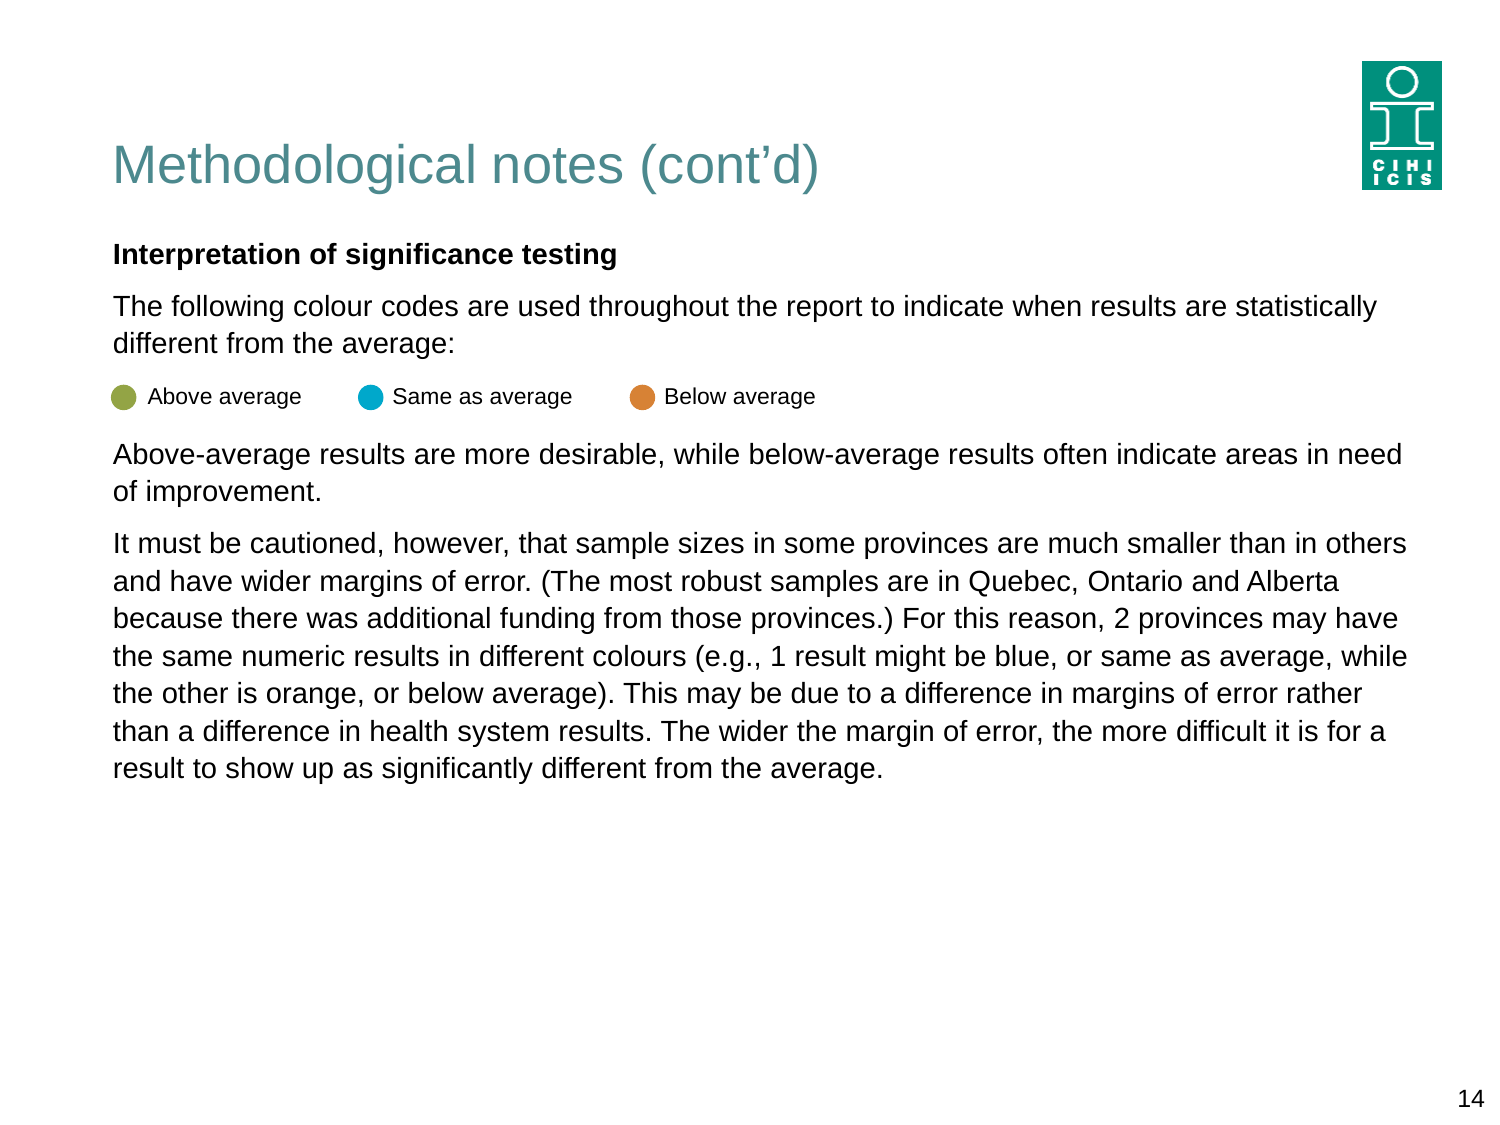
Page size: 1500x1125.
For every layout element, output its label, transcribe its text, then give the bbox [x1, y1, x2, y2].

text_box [357, 374, 597, 418]
picture [1362, 61, 1442, 190]
title Methodological notes (cont’d) [97, 86, 1350, 224]
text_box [629, 374, 869, 418]
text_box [110, 374, 356, 418]
slide_number 14 [1337, 1074, 1500, 1125]
list Interpretation of significance testing The following colour codes are used throughout the report to indicate when results are statistically different from the average: Above-average results are more desirable, while below-average results often indicate areas in need of improvement. It must be cautioned, however, that sample sizes in some provinces are much smaller than in others and have wider margins of error. (The most robust samples are in Quebec, Ontario and Alberta because there was additional funding from those provinces.) For this reason, 2 provinces may have the same numeric results in different colours (e.g., 1 result might be blue, or same as average, while the other is orange, or below average). This may be due to a difference in margins of error rather than a difference in health system results. The wider the margin of error, the more difficult it is for a result to show up as significantly different from the average. [88, 224, 1439, 1038]
